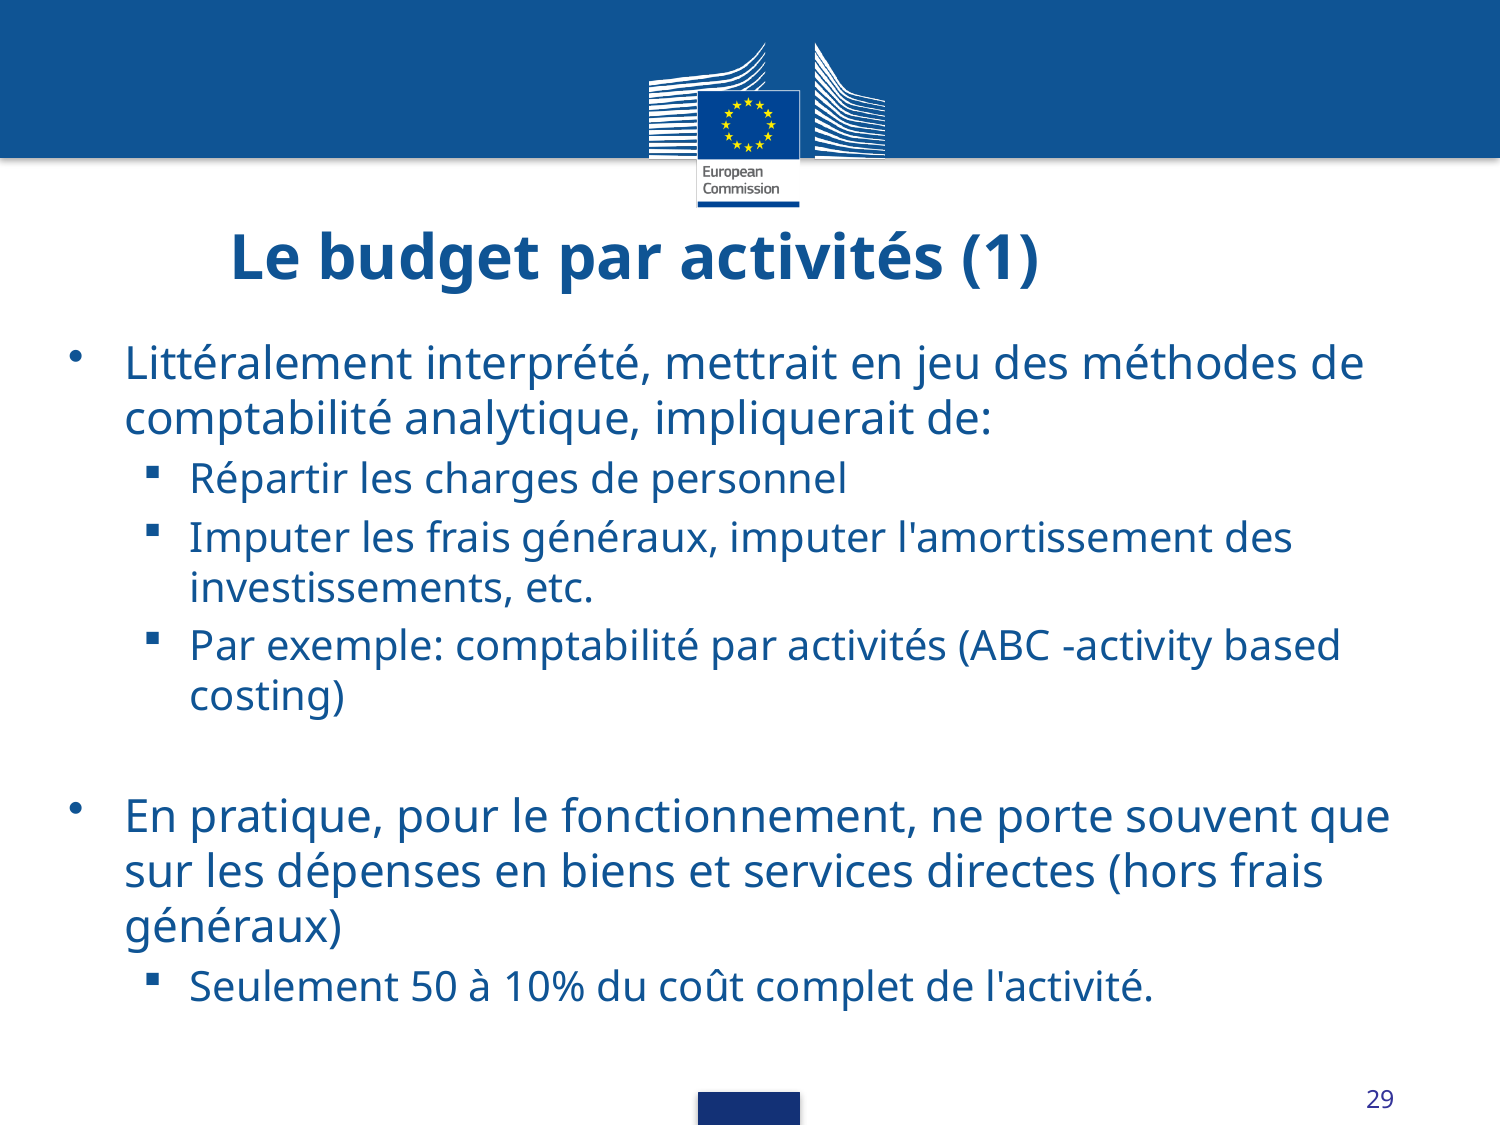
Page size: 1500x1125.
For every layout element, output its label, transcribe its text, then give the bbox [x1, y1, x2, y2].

title Le budget par activités (1) [4, 160, 1283, 349]
list Littéralement interprété, mettrait en jeu des méthodes de comptabilité analytique, impliquerait de: Répartir les charges de personnel Imputer les frais généraux, imputer l'amortissement des investissements, etc. Par exemple: comptabilité par activités (ABC -activity based costing) En pratique, pour le fonctionnement, ne porte souvent que sur les dépenses en biens et services directes (hors frais généraux) Seulement 50 à 10% du coût complet de l'activité. [52, 254, 1410, 928]
picture [649, 42, 885, 160]
text_box 29 [1218, 1049, 1410, 1125]
